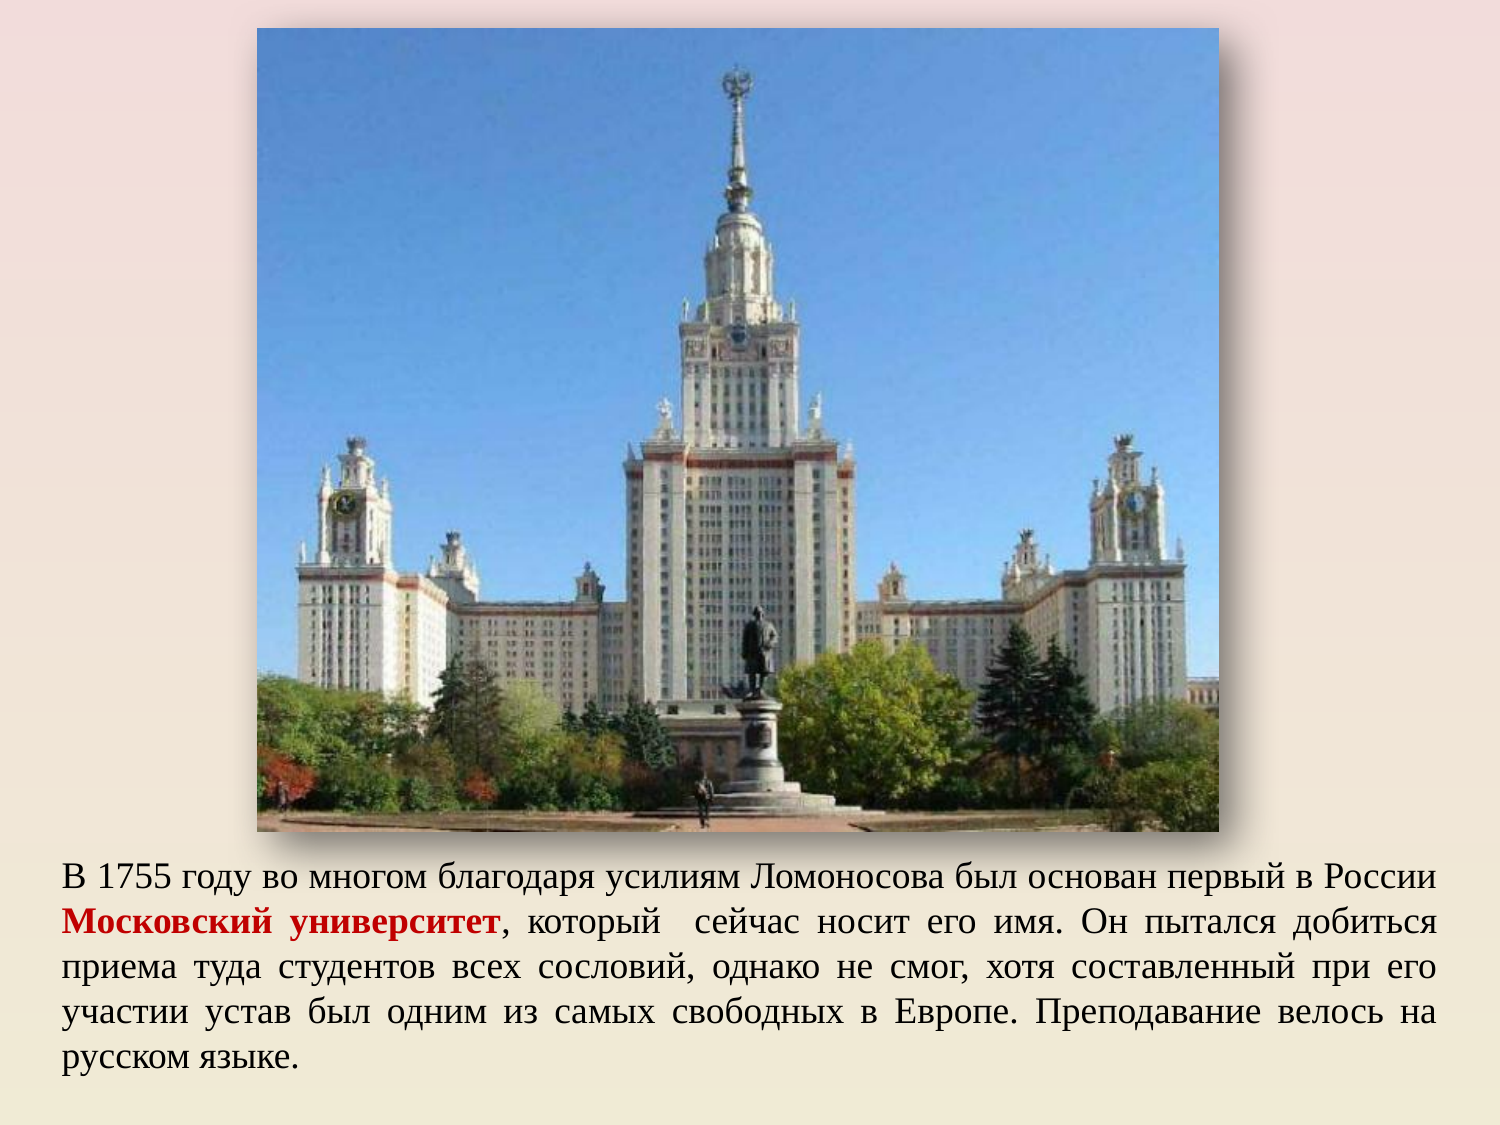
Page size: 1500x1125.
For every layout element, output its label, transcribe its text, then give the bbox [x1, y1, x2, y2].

picture [257, 28, 1219, 833]
text_box В 1755 году во многом благодаря усилиям Ломоносова был основан первый в России Московский университет, который сейчас носит его имя. Он пытался добиться приема туда студентов всех сословий, однако не смог, хотя составленный при его участии устав был одним из самых свободных в Европе. Преподавание велось на русском языке. [46, 843, 1454, 1084]
